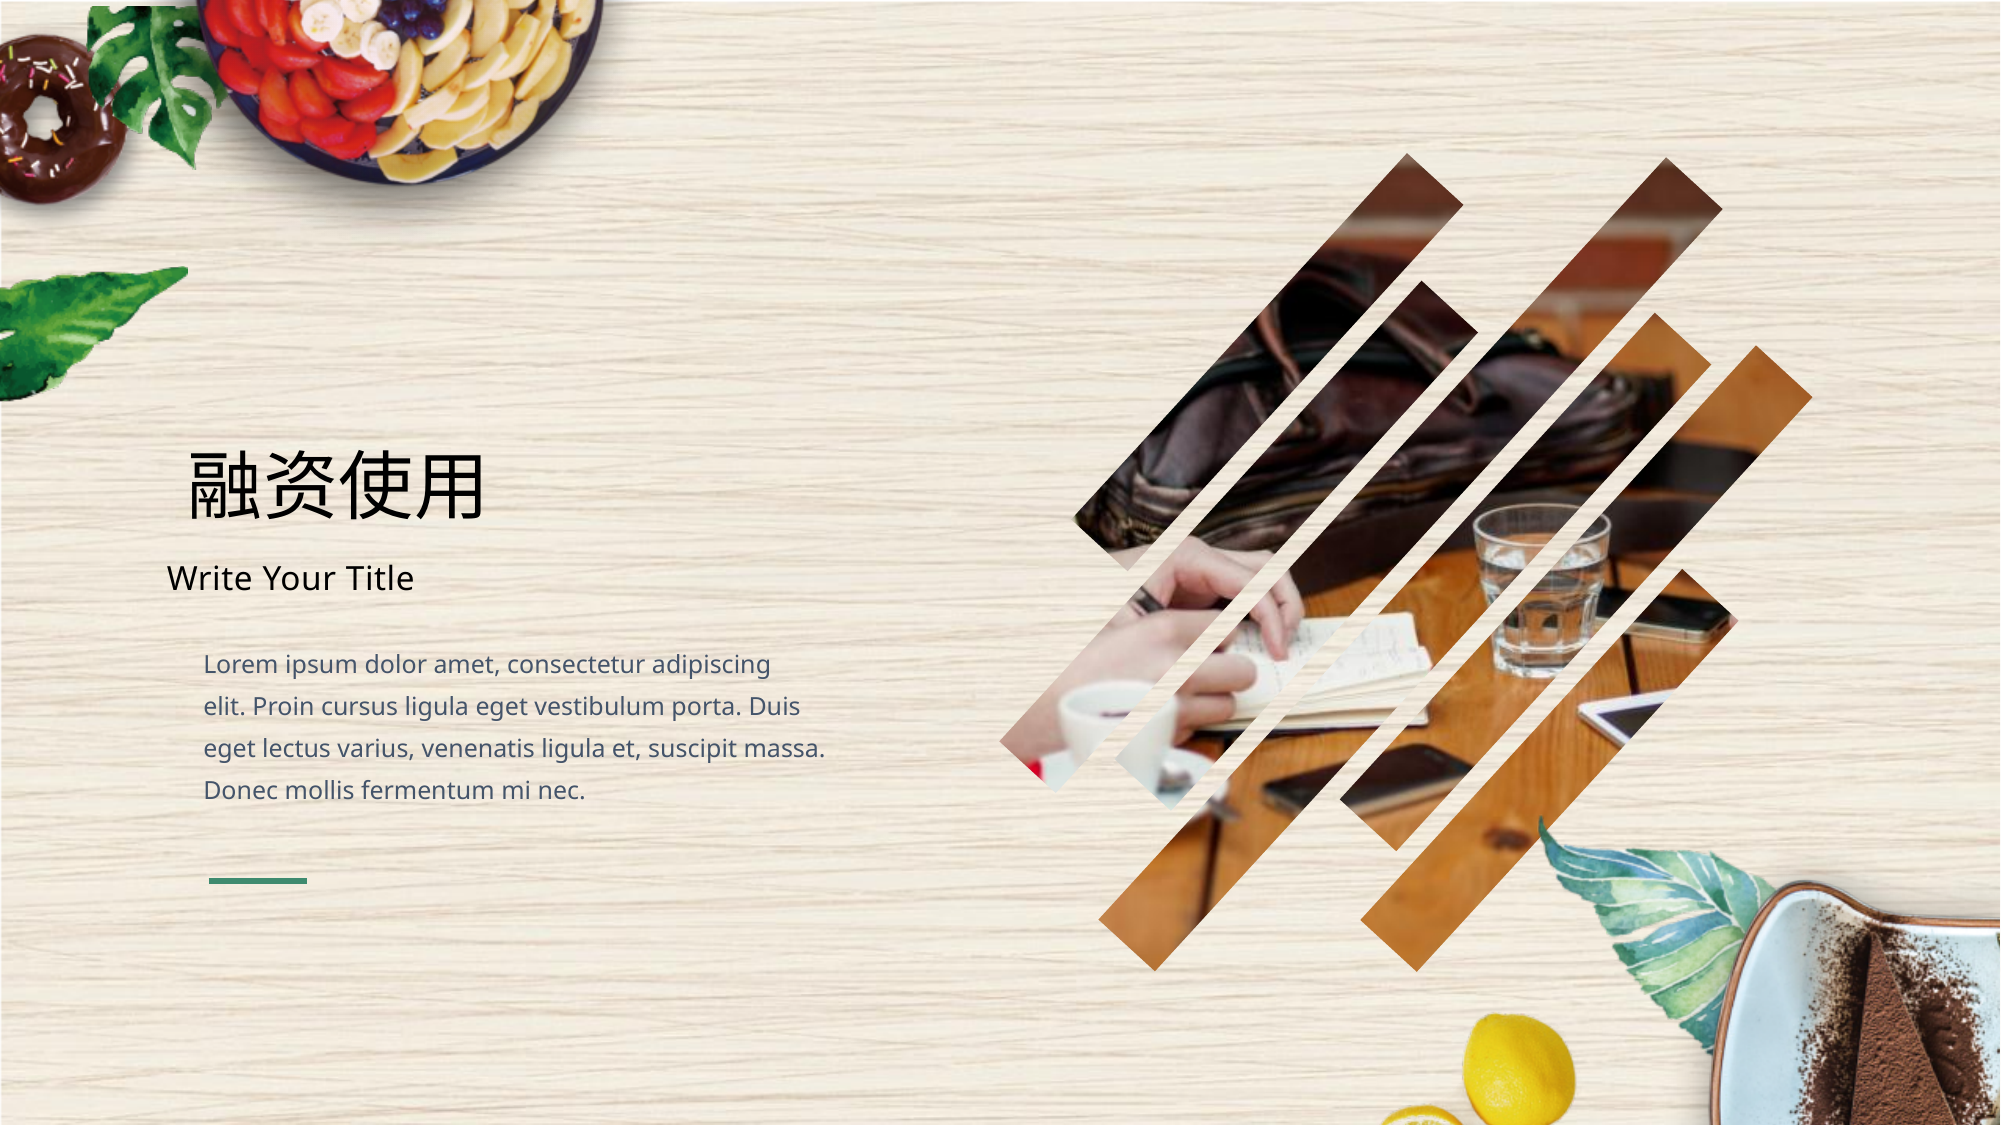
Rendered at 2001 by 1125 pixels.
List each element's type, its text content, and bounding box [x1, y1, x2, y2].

picture [0, 0, 2001, 1125]
text_box Write Your Title [152, 549, 431, 605]
text_box Lorem ipsum dolor amet, consectetur adipiscing elit. Proin cursus ligula eget vestibulum porta. Duis eget lectus varius, venenatis ligula et, suscipit massa. Donec mollis fermentum mi nec. [188, 629, 938, 812]
text_box 融资使用 [173, 441, 790, 537]
